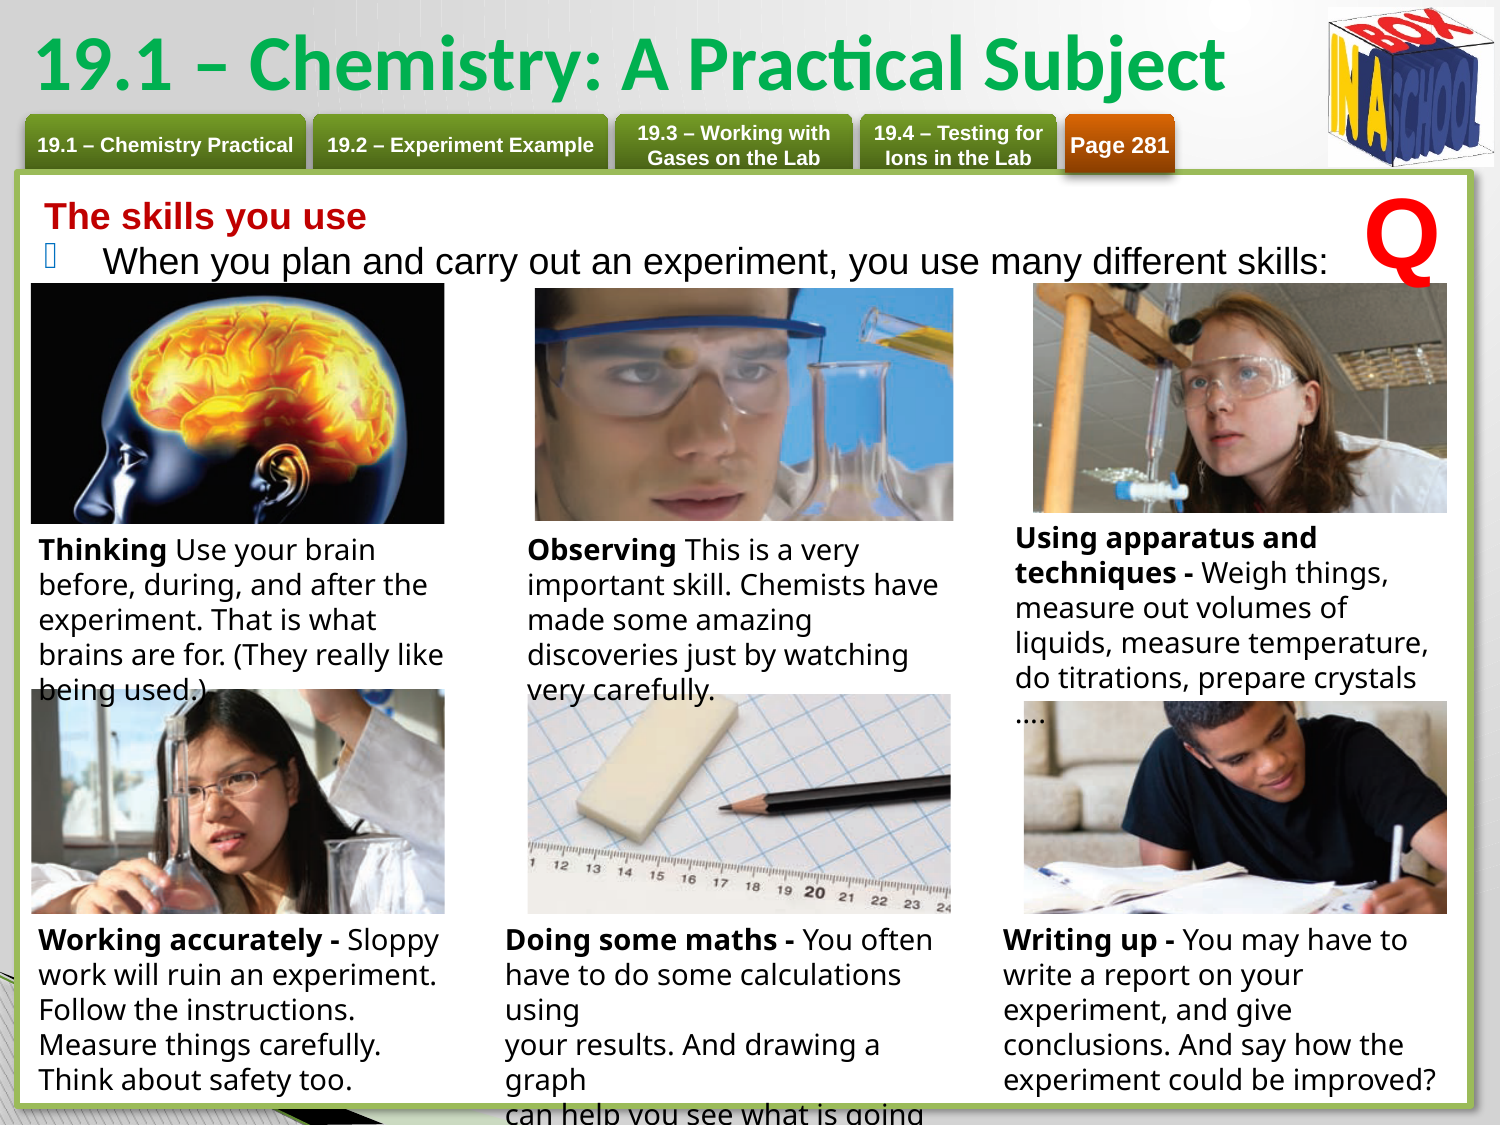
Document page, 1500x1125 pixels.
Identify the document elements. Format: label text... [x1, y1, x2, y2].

title 19.1 – Chemistry: A Practical Subject [17, 7, 1258, 110]
picture [31, 689, 445, 915]
picture [1032, 283, 1448, 513]
picture [534, 287, 954, 521]
picture [527, 693, 951, 915]
picture [281, 1114, 303, 1125]
text_box Doing some maths - You often have to do some calculations using your results. And drawing a graph can help you see what is going on. [490, 913, 975, 1125]
text_box The skills you use When you plan and carry out an experiment, you use many different skills: [29, 184, 1349, 290]
picture [1328, 7, 1495, 167]
text_box Observing This is a very important skill. Chemists have made some amazing discoveries just by watching very carefully. [512, 524, 975, 714]
text_box Writing up - You may have to write a report on your experiment, and give conclusions. And say how the experiment could be improved? [988, 913, 1459, 1104]
text_box Q [1349, 160, 1457, 296]
text_box Working accurately - Sloppy work will ruin an experiment. Follow the instructions. Measure things carefully. Think about safety too. [23, 913, 479, 1104]
text_box Page 281 [1064, 113, 1176, 173]
picture [1023, 701, 1448, 915]
picture [30, 283, 445, 525]
text_box Thinking Use your brain before, during, and after the experiment. That is what brains are for. (They really like being used.) [23, 524, 479, 714]
text_box Using apparatus and techniques - Weigh things, measure out volumes of liquids, measure temperature, do titrations, prepare crystals …. [1000, 512, 1459, 737]
